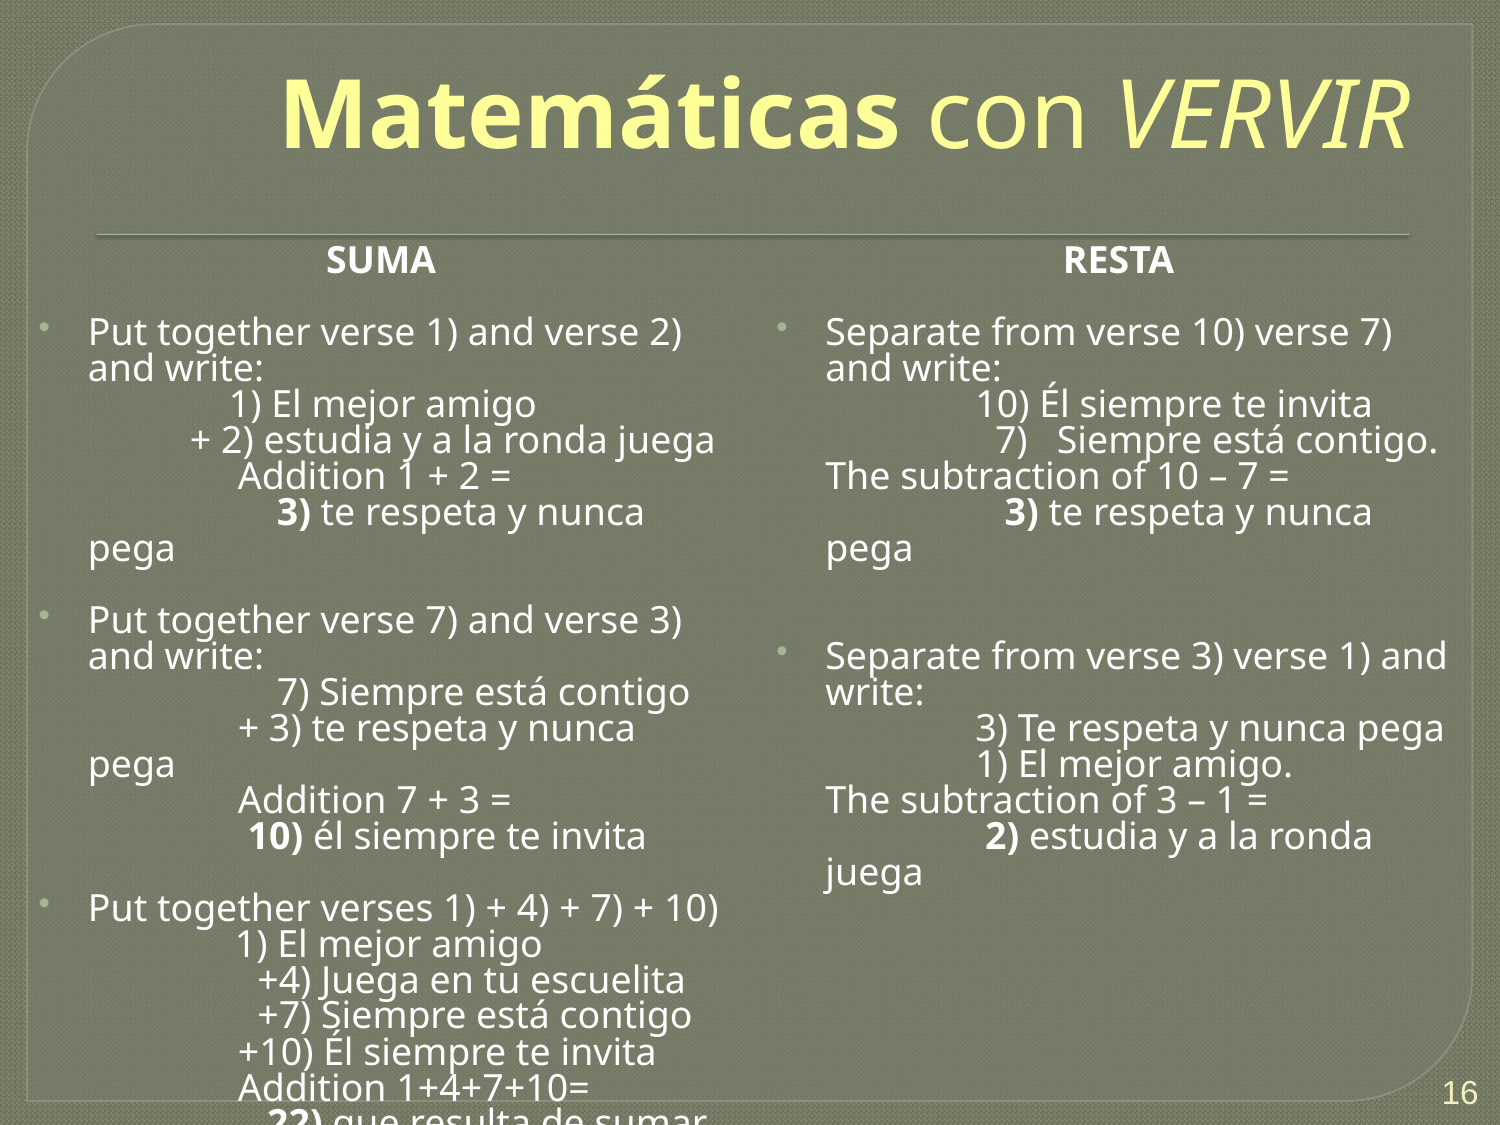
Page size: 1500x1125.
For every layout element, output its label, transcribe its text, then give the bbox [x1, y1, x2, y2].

picture [0, 0, 1500, 1125]
list SUMA Put together verse 1) and verse 2) and write: 1) El mejor amigo + 2) estudia y a la ronda juega Addition 1 + 2 = 3) te respeta y nunca pega Put together verse 7) and verse 3) and write: 7) Siempre está contigo + 3) te respeta y nunca pega Addition 7 + 3 = 10) él siempre te invita Put together verses 1) + 4) + 7) + 10) 1) El mejor amigo +4) Juega en tu escuelita +7) Siempre está contigo +10) Él siempre te invita Addition 1+4+7+10= 22) que resulta de sumar [24, 237, 738, 1088]
title Matemáticas con VERVIR [75, 24, 1425, 175]
list RESTA Separate from verse 10) verse 7) and write: 10) Él siempre te invita 7) Siempre está contigo. The subtraction of 10 – 7 = 3) te respeta y nunca pega Separate from verse 3) verse 1) and write: 3) Te respeta y nunca pega 1) El mejor amigo. The subtraction of 3 – 1 = 2) estudia y a la ronda juega [762, 237, 1475, 1100]
slide_number 16 [1417, 1068, 1494, 1114]
